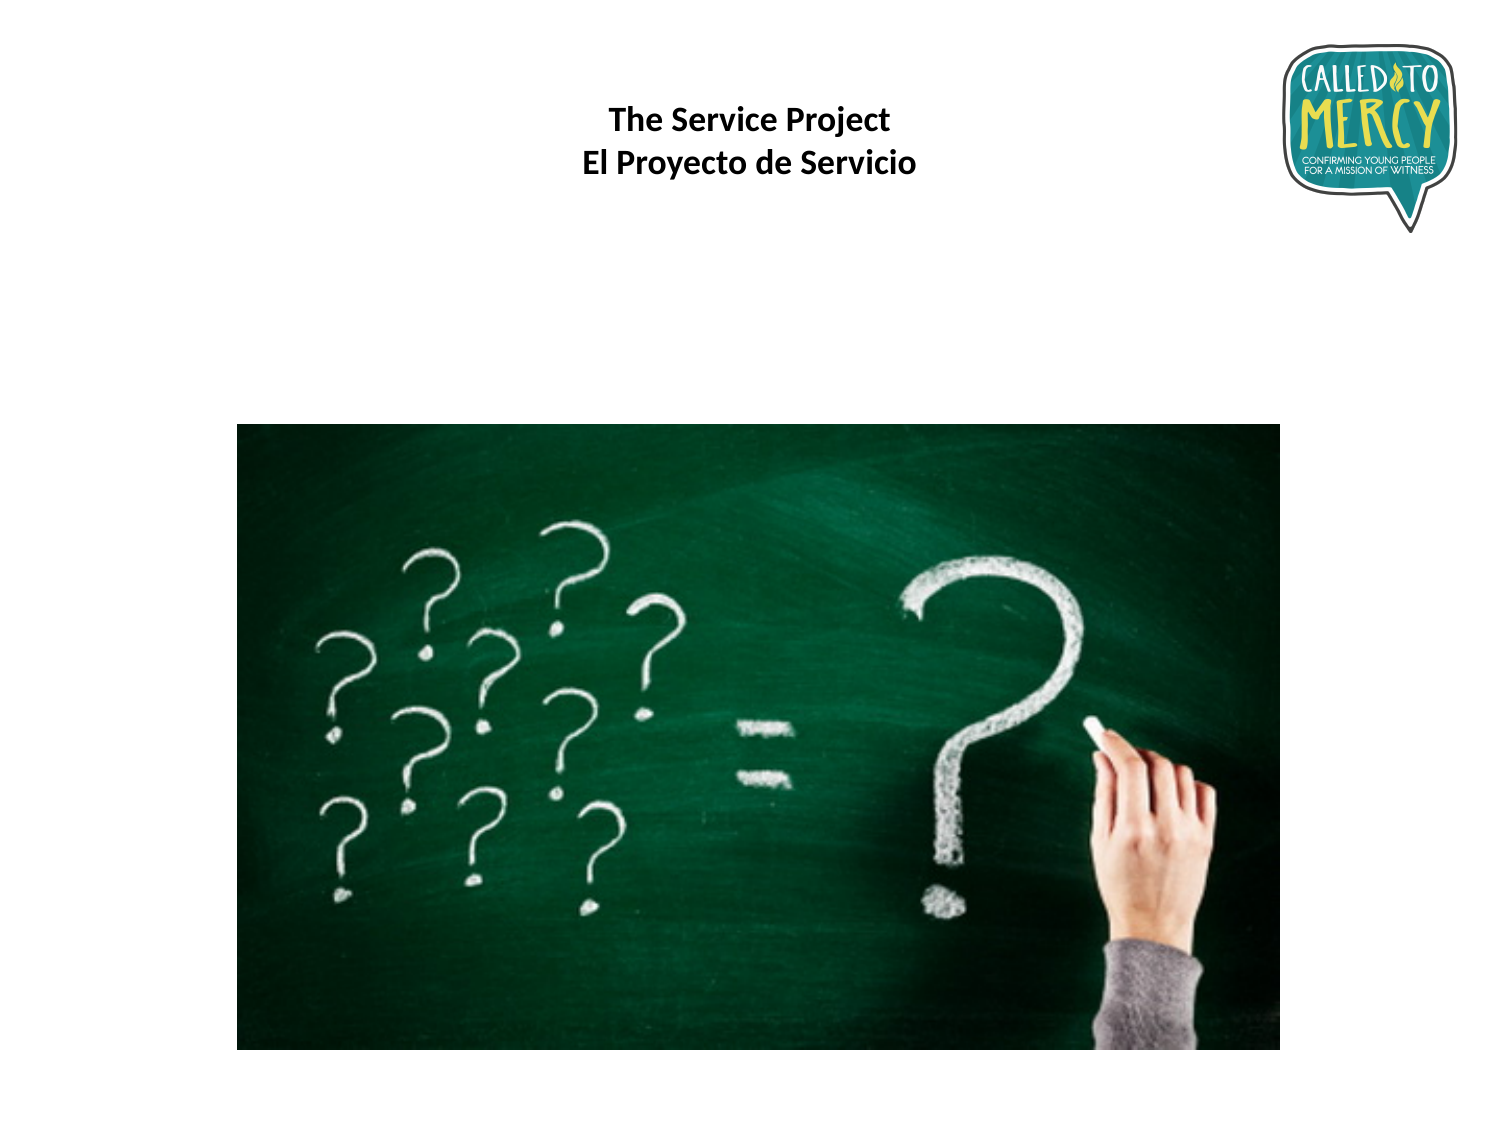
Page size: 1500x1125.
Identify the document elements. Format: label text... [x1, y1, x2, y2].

title The Service Project El Proyecto de Servicio [75, 45, 1235, 233]
picture [237, 424, 1280, 1051]
picture [1237, 44, 1500, 234]
